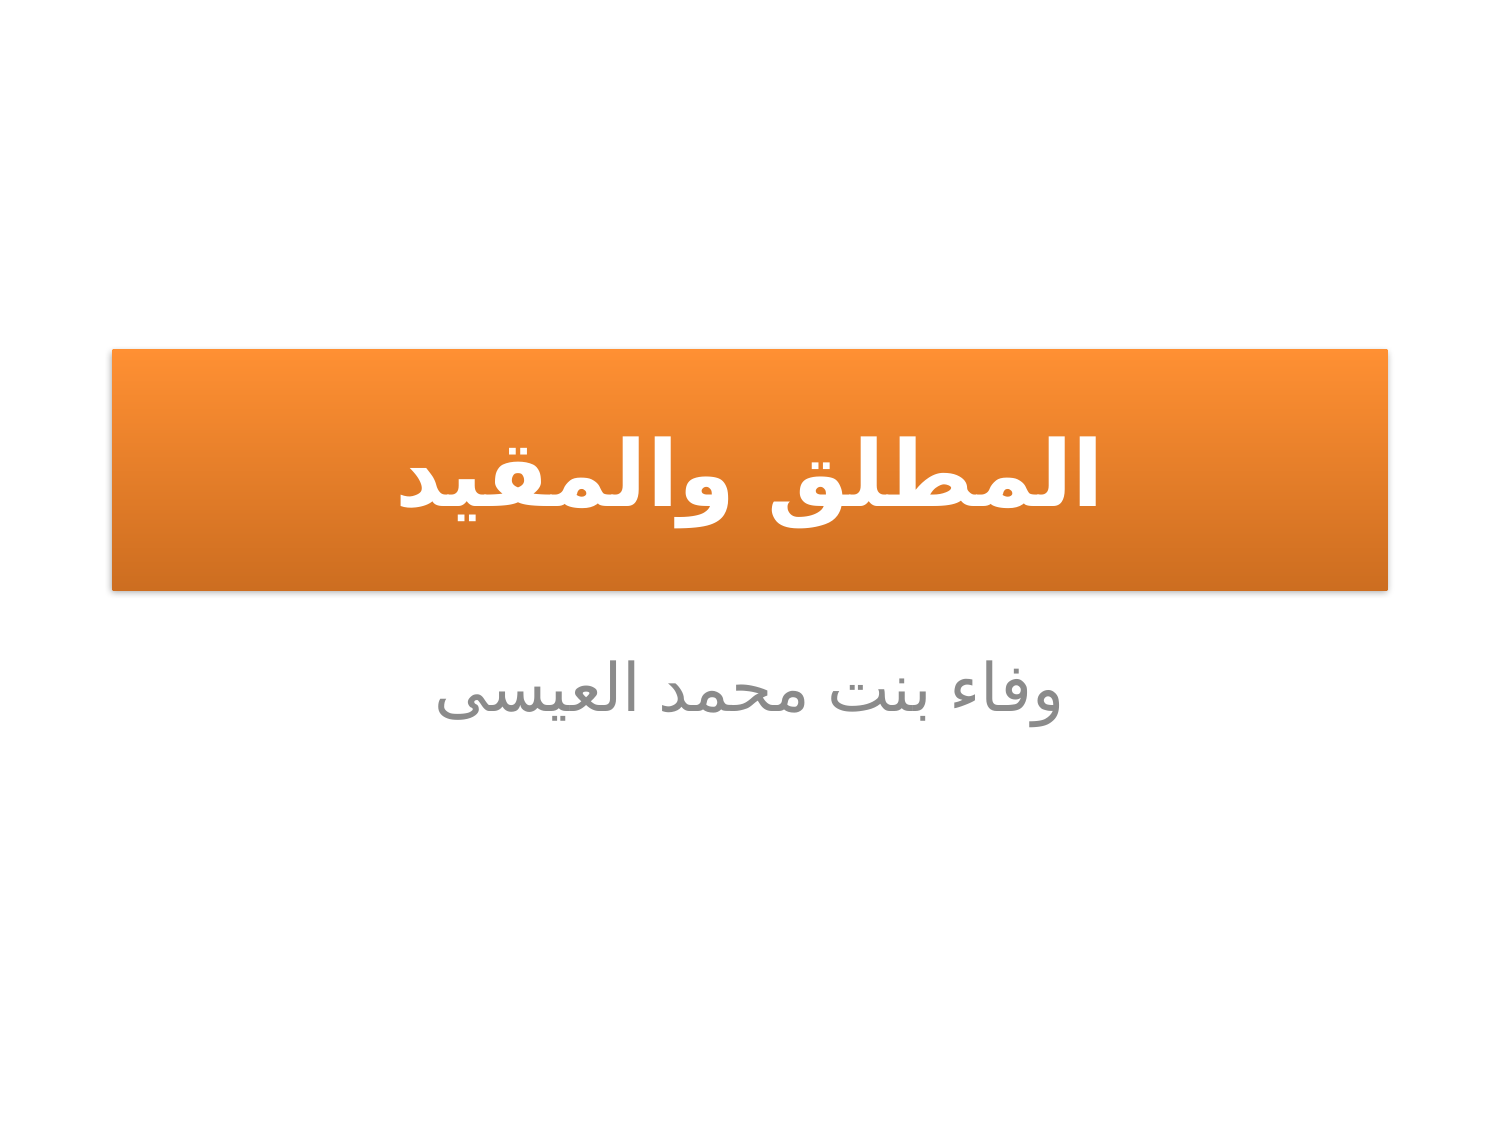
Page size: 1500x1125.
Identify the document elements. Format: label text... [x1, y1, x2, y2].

subtitle وفاء بنت محمد العيسى [225, 637, 1275, 925]
title المطلق والمقيد [112, 349, 1388, 591]
